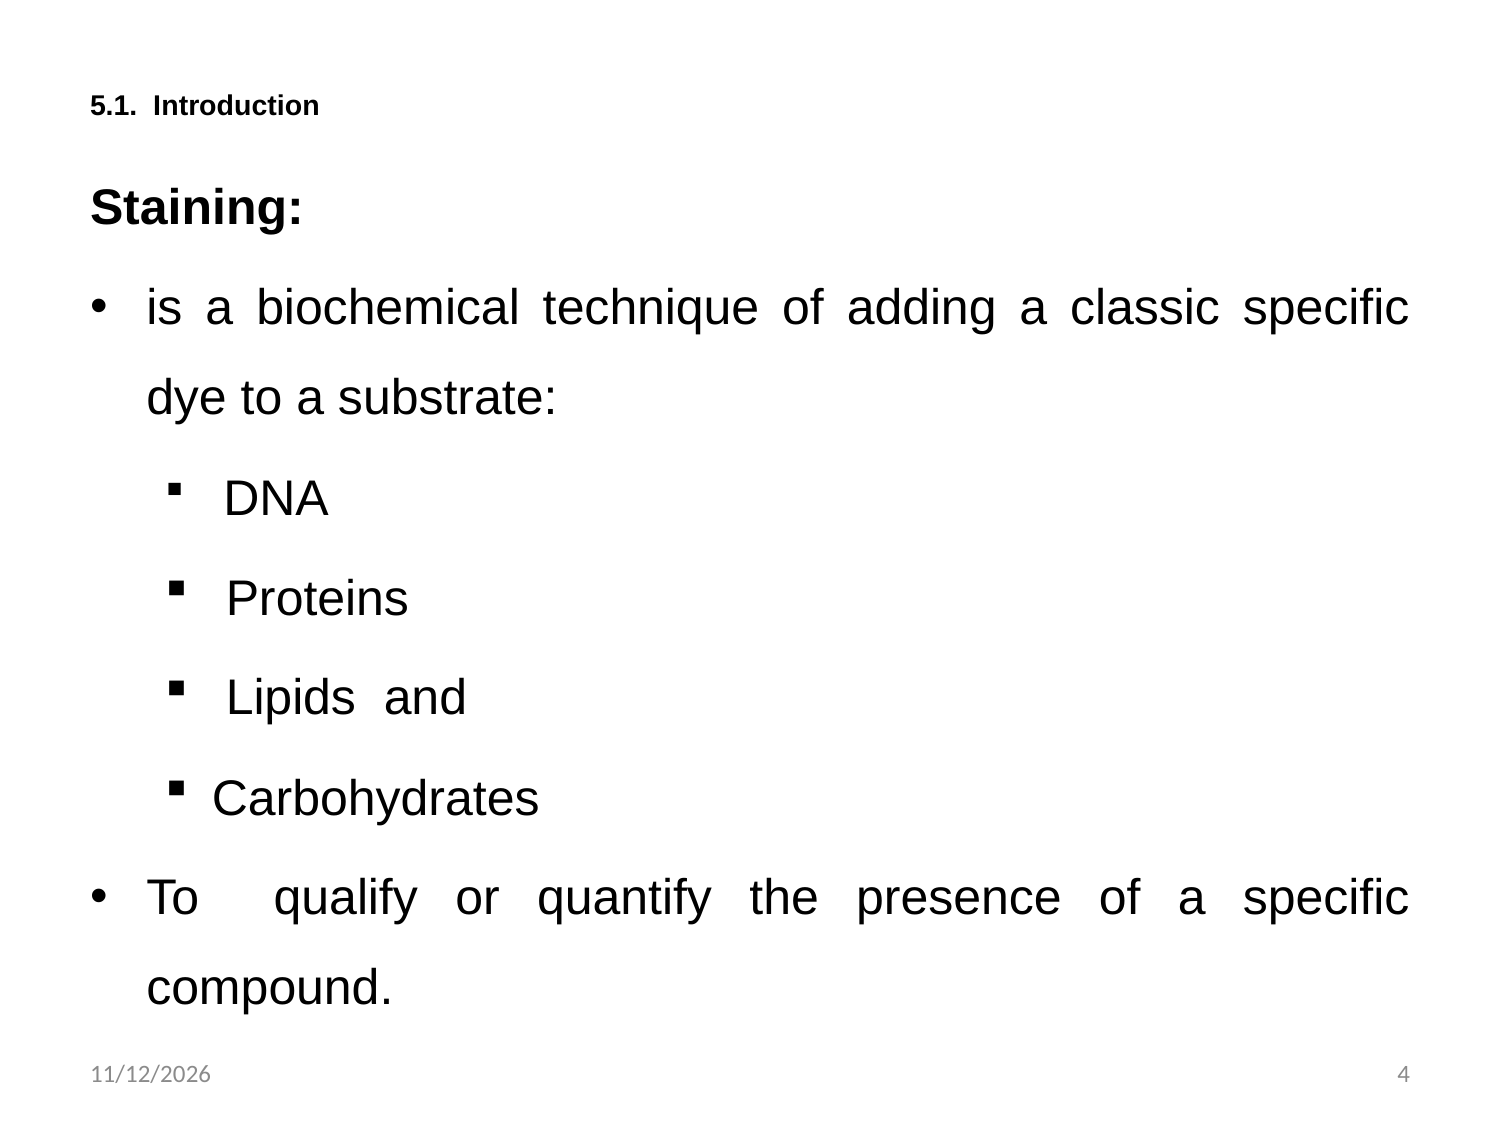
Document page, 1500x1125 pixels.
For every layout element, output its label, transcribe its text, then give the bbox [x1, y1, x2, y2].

slide_number 4 [1074, 1042, 1425, 1103]
title 5.1. Introduction [75, 45, 1425, 137]
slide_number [75, 1042, 425, 1103]
list Staining: is a biochemical technique of adding a classic specific dye to a substrate: DNA Proteins Lipids and Carbohydrates To qualify or quantify the presence of a specific compound. [75, 137, 1425, 1005]
